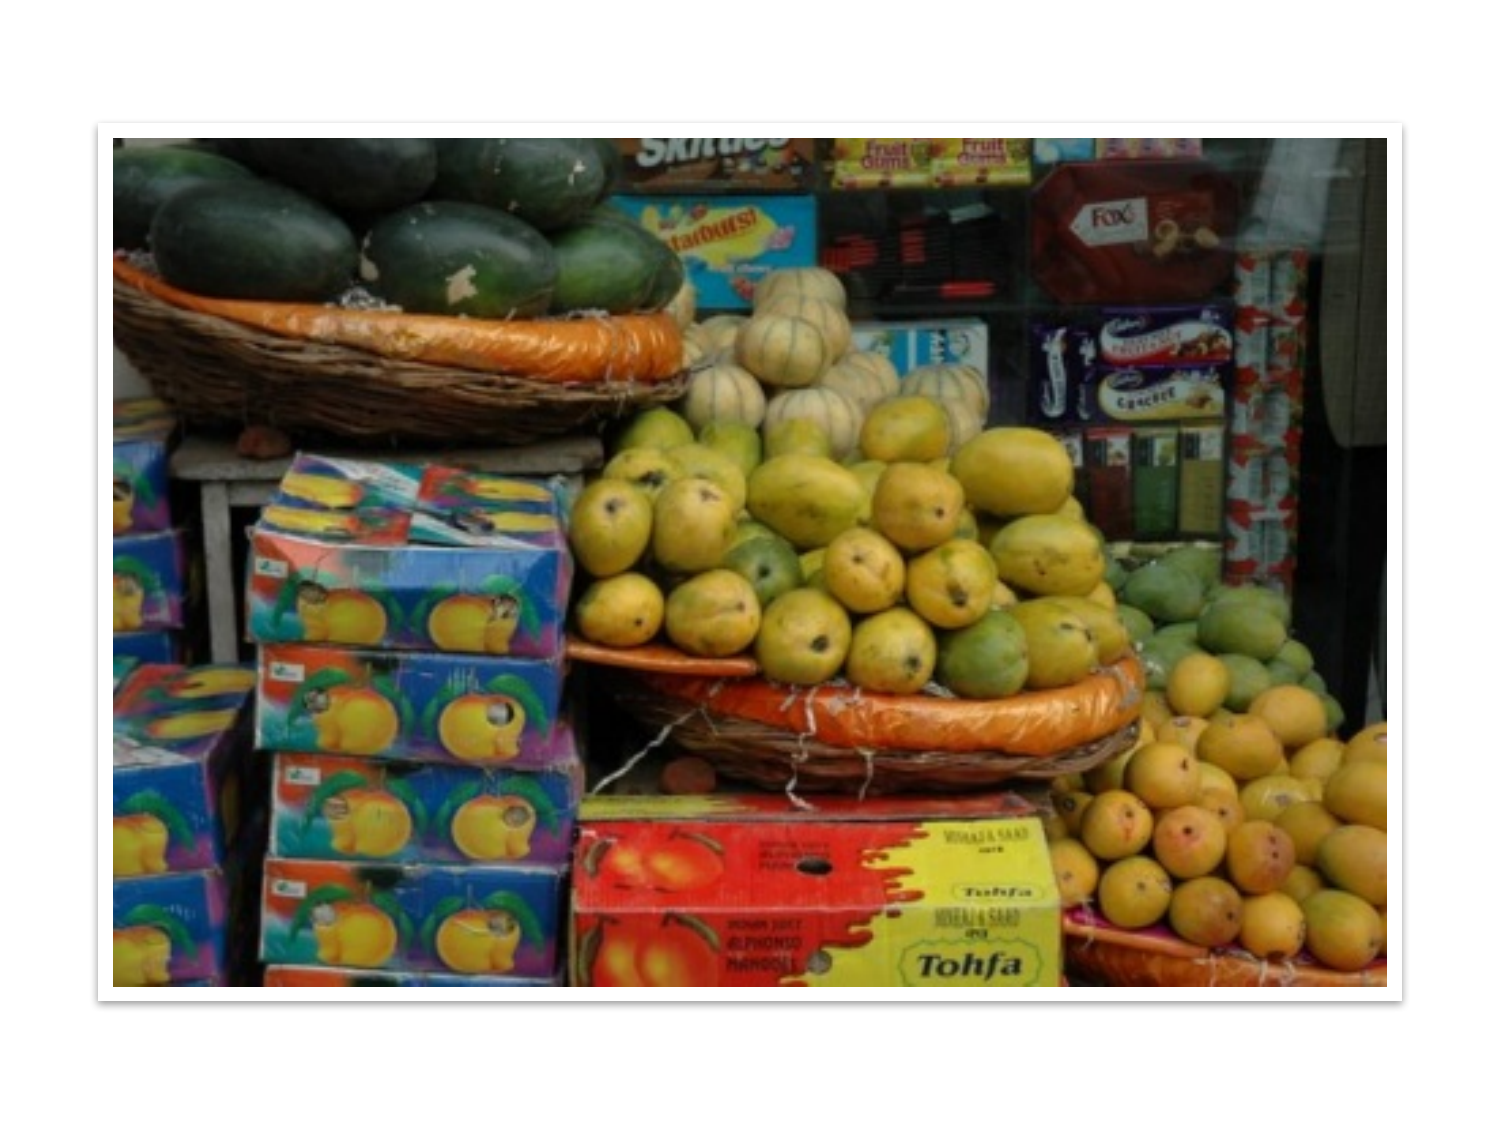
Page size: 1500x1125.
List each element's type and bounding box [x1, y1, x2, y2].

picture [112, 137, 1388, 987]
